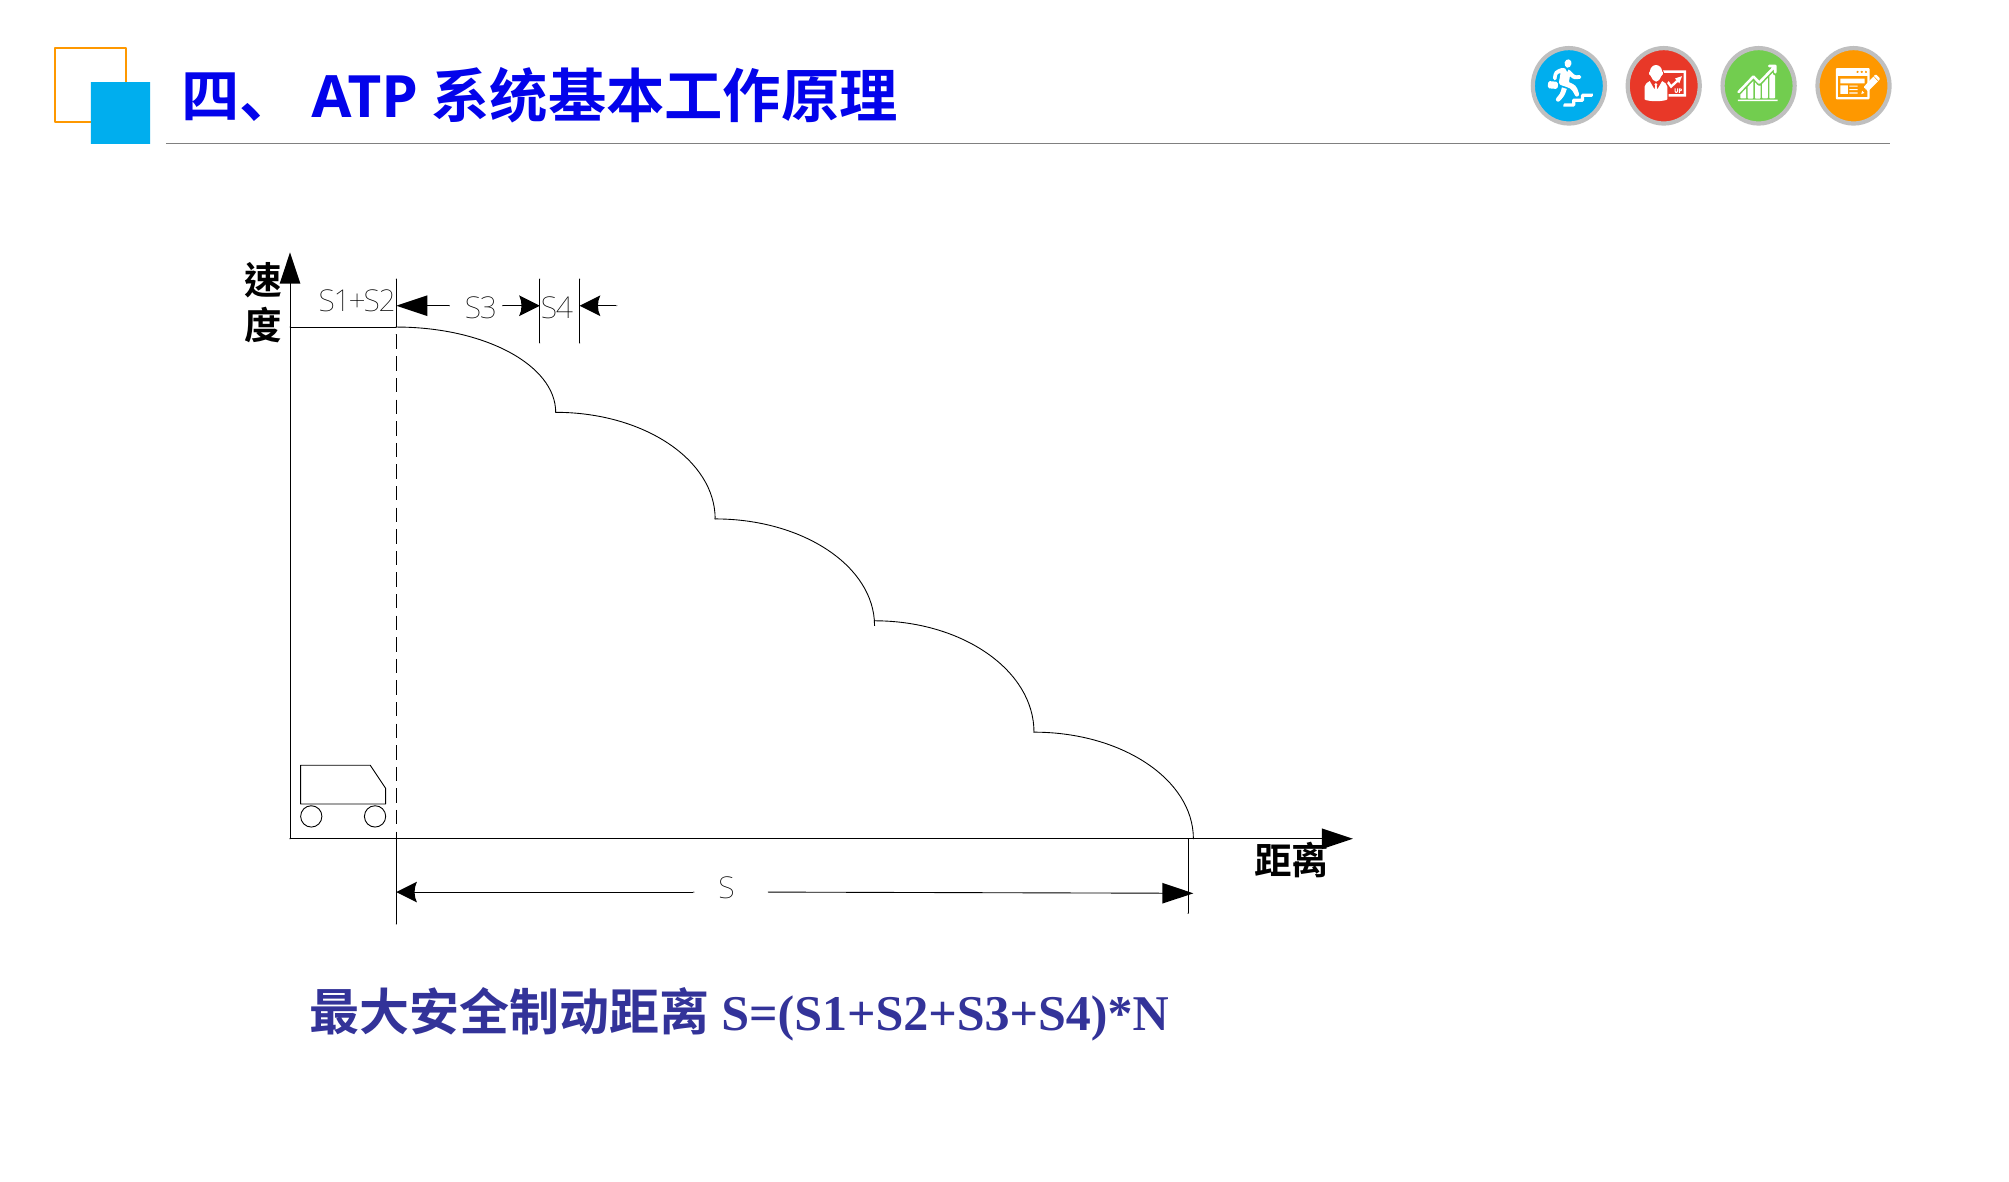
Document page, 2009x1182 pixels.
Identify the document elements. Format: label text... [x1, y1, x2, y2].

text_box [218, 191, 1494, 931]
text_box 最大安全制动距离S=(S1+S2+S3+S4)*N [246, 972, 1219, 1048]
text_box 四、ATP系统基本工作原理 [166, 51, 913, 137]
